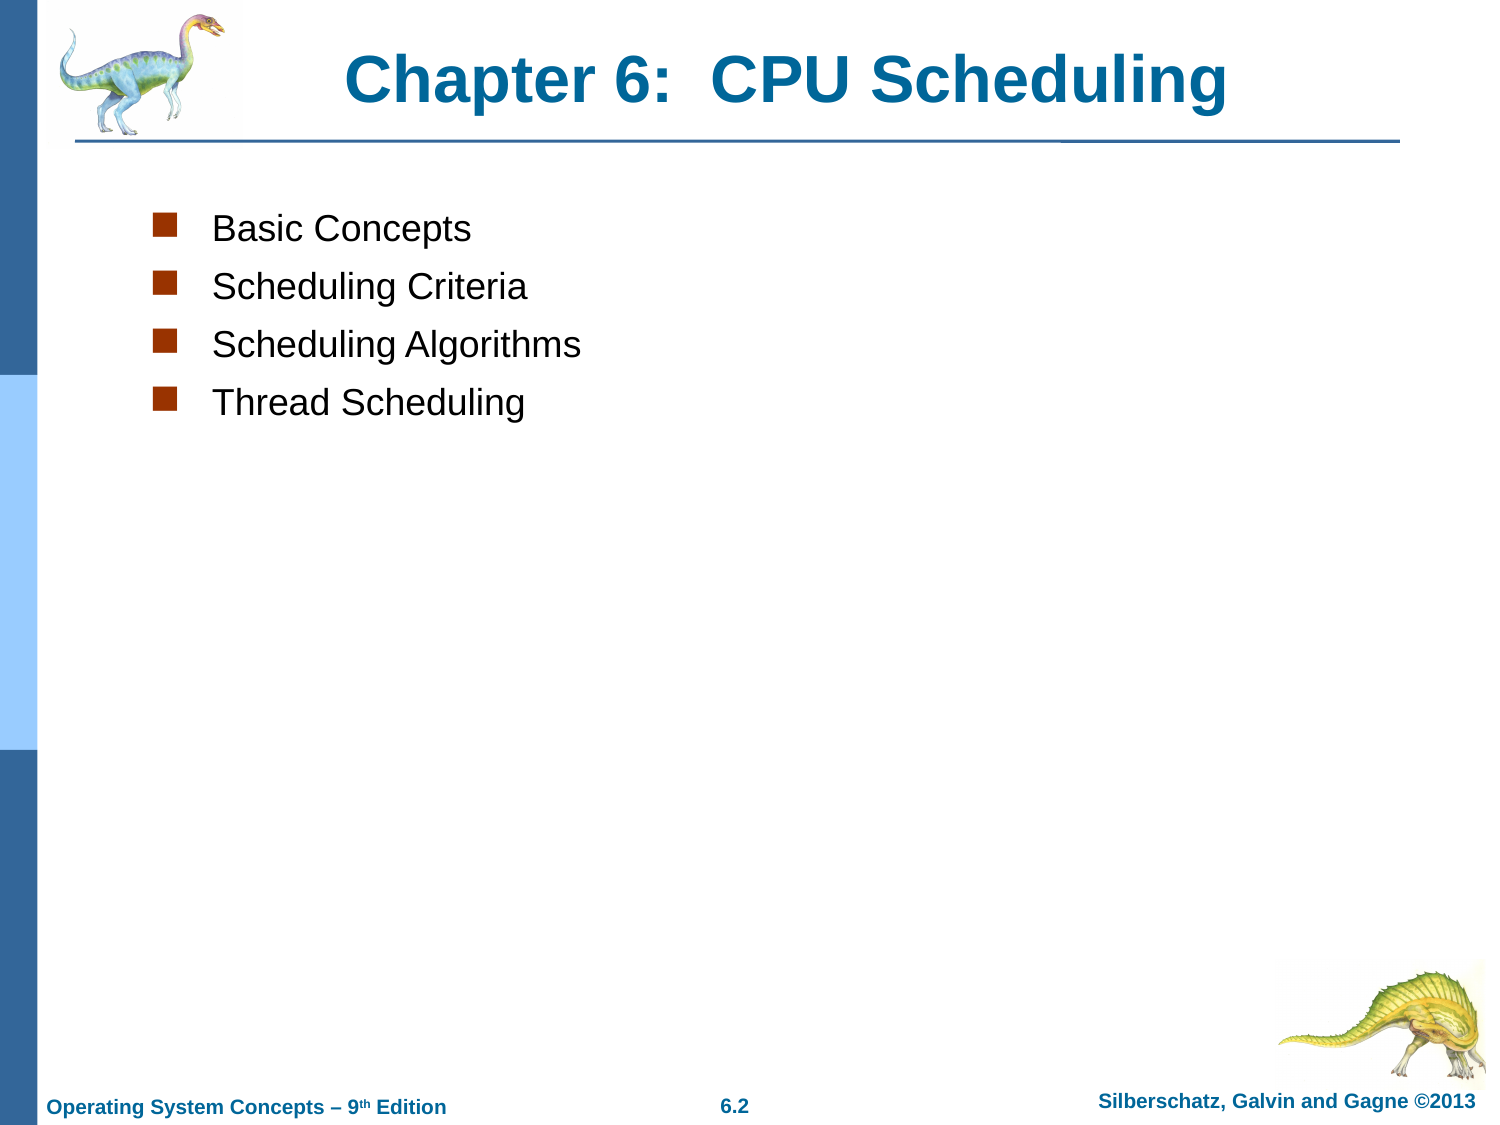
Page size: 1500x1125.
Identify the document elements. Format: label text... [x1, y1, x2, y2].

picture [46, 0, 243, 149]
title Chapter 6: CPU Scheduling [150, 28, 1425, 124]
list Basic Concepts Scheduling Criteria Scheduling Algorithms Thread Scheduling [140, 196, 1344, 816]
picture [1275, 959, 1486, 1090]
